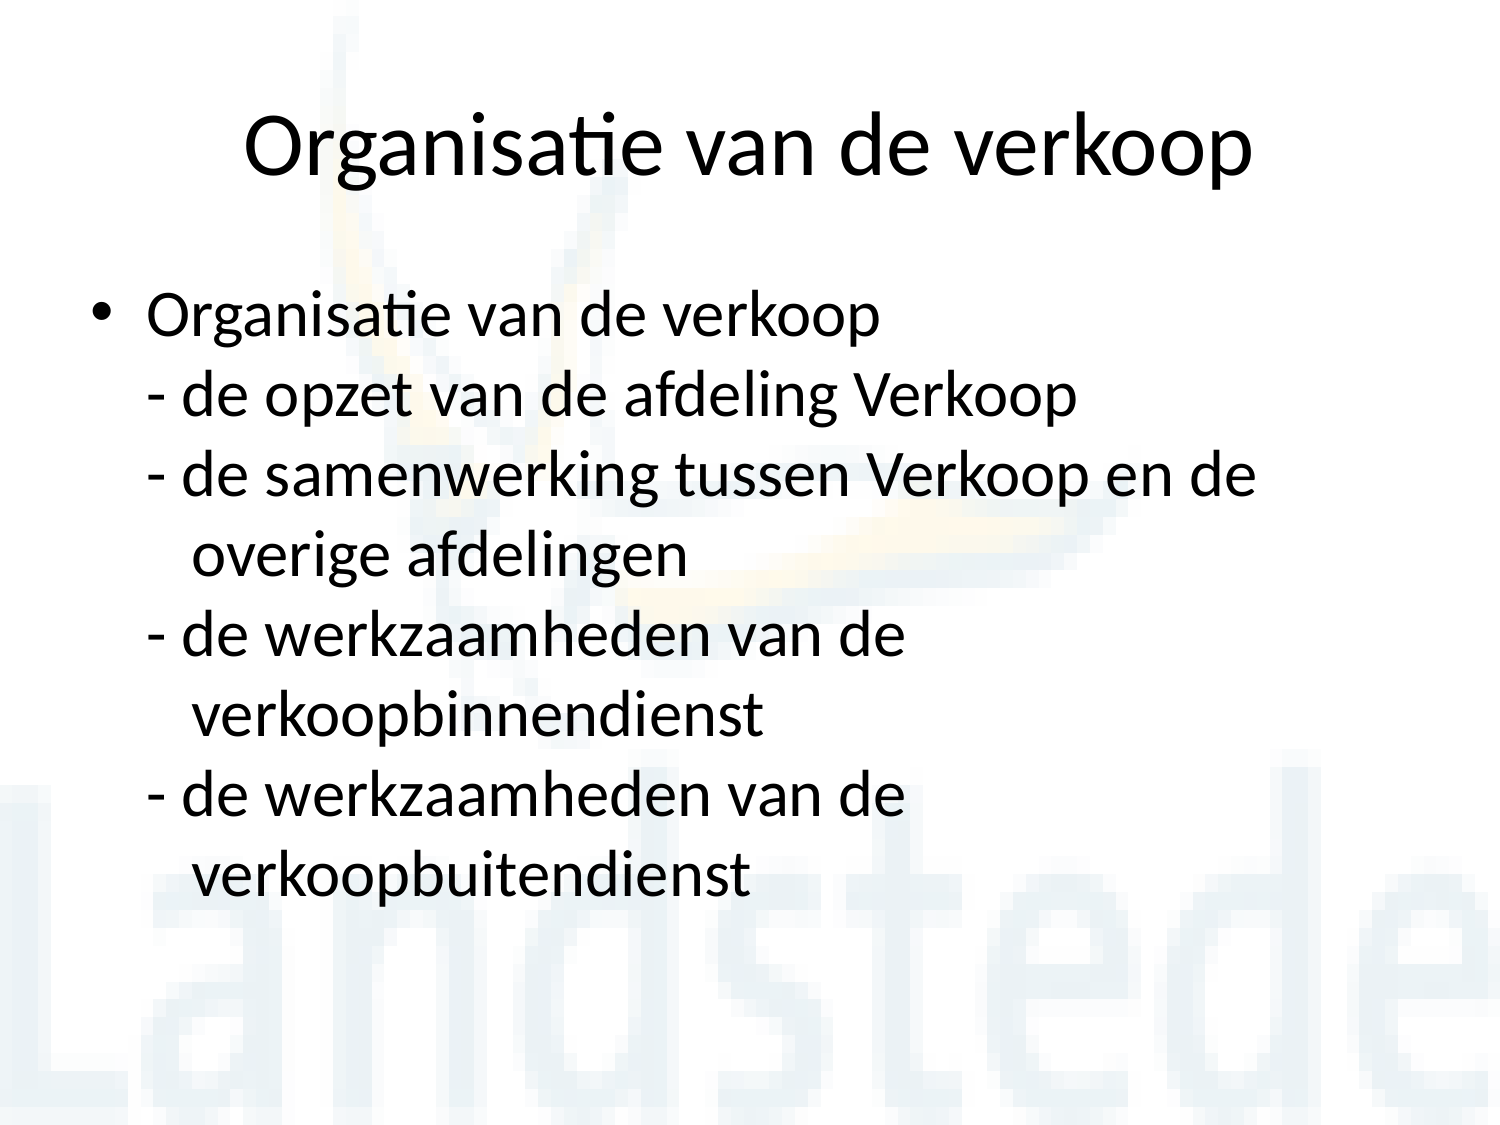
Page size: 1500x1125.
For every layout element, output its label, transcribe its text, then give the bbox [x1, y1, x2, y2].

list Organisatie van de verkoop - de opzet van de afdeling Verkoop - de samenwerking tussen Verkoop en de overige afdelingen - de werkzaamheden van de verkoopbinnendienst - de werkzaamheden van de verkoopbuitendienst [75, 262, 1425, 1005]
title Organisatie van de verkoop [75, 45, 1425, 233]
